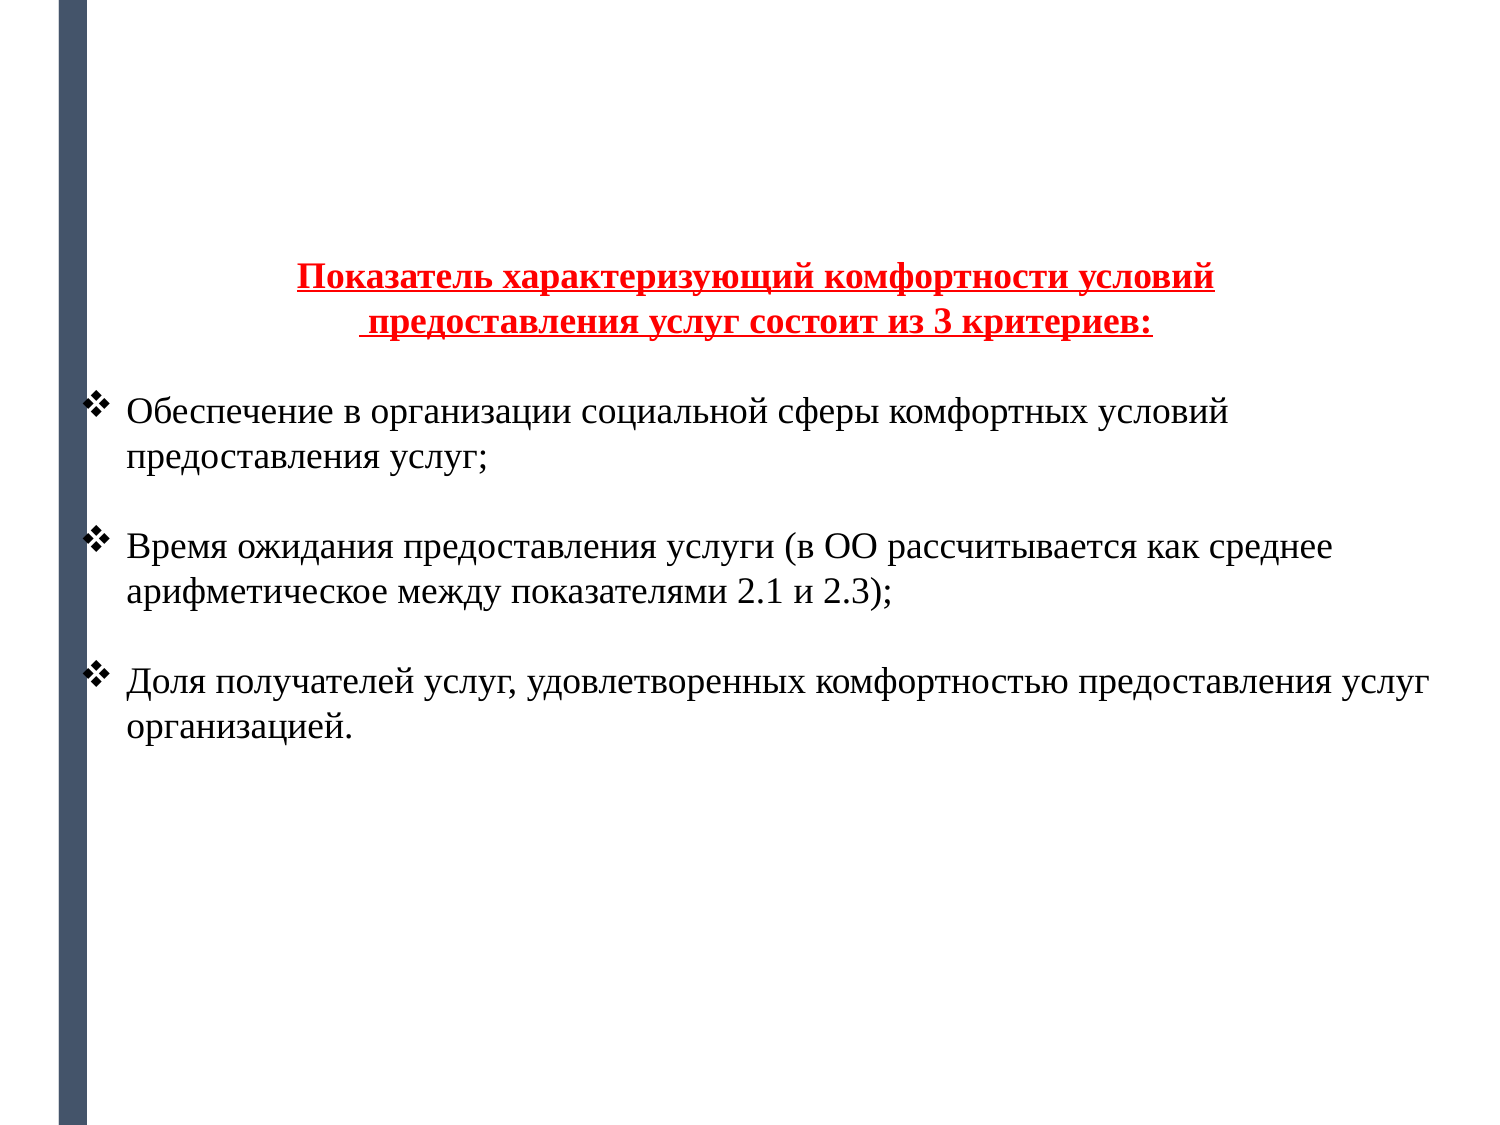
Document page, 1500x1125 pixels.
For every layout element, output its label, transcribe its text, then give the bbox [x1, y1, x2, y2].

text_box Показатель характеризующий комфортности условий предоставления услуг состоит из 3 критериев: Обеспечение в организации социальной сферы комфортных условий предоставления услуг; Время ожидания предоставления услуги (в ОО рассчитывается как среднее арифметическое между показателями 2.1 и 2.3); Доля получателей услуг, удовлетворенных комфортностью предоставления услуг организацией. [64, 243, 1447, 754]
